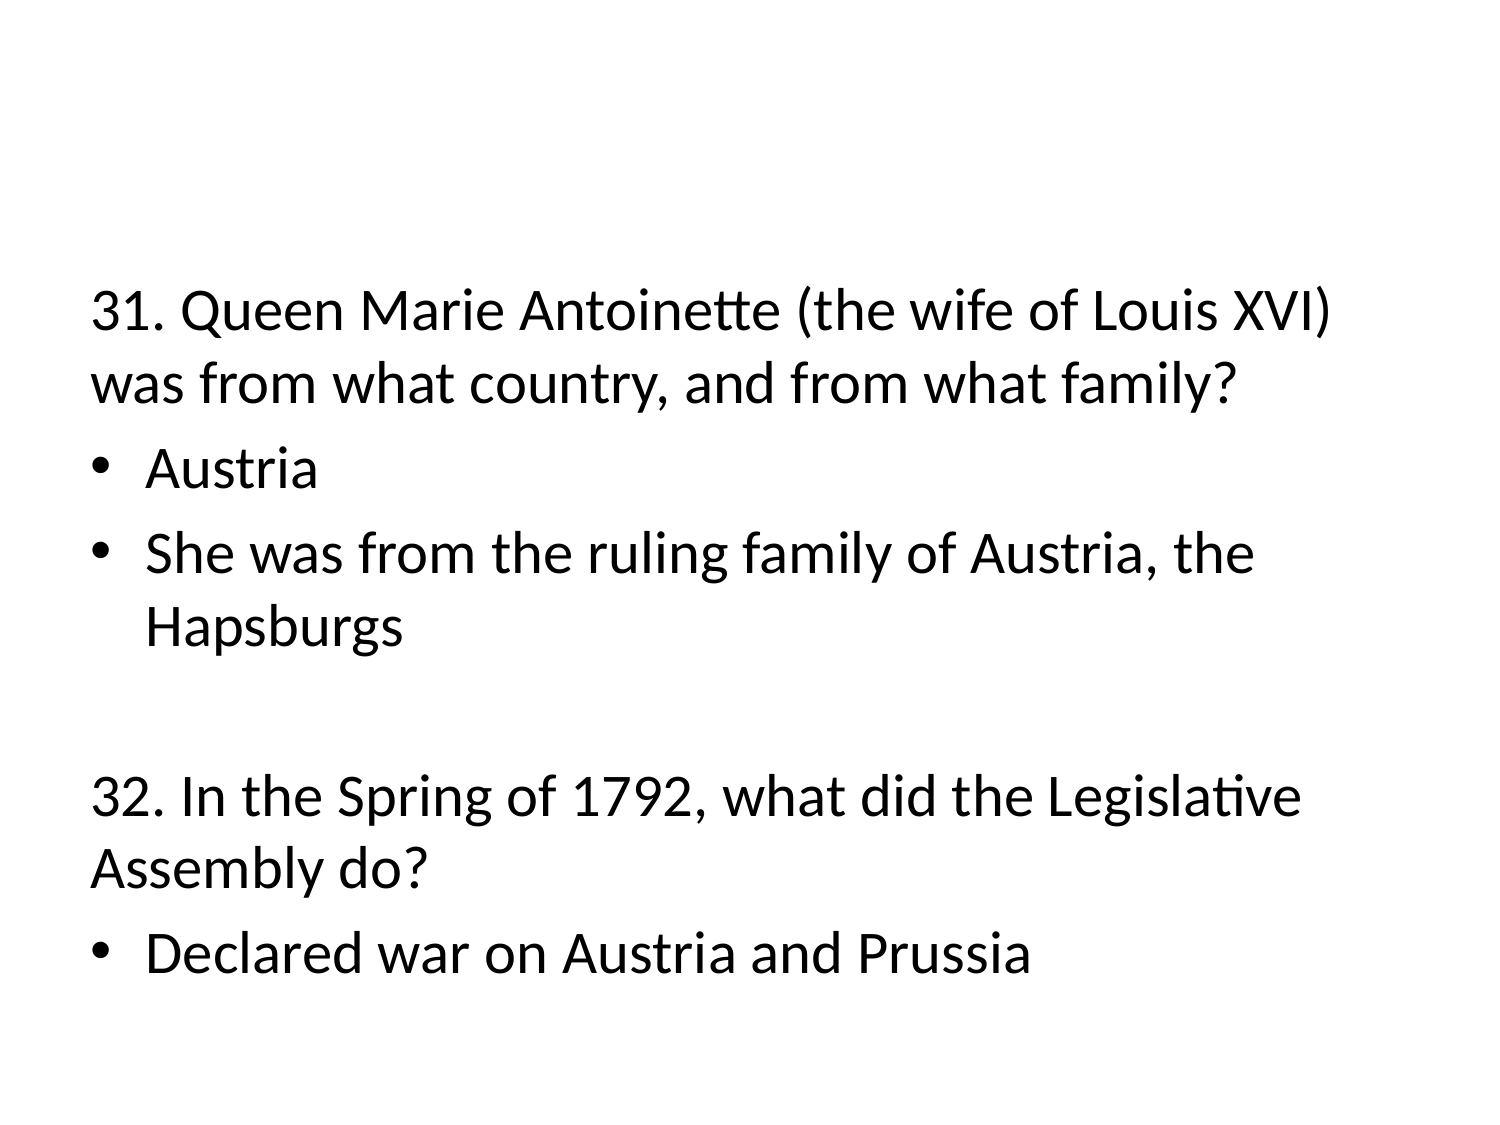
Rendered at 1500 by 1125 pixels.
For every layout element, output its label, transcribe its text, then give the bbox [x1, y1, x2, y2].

list 31. Queen Marie Antoinette (the wife of Louis XVI) was from what country, and from what family? Austria She was from the ruling family of Austria, the Hapsburgs 32. In the Spring of 1792, what did the Legislative Assembly do? Declared war on Austria and Prussia [75, 262, 1425, 1005]
